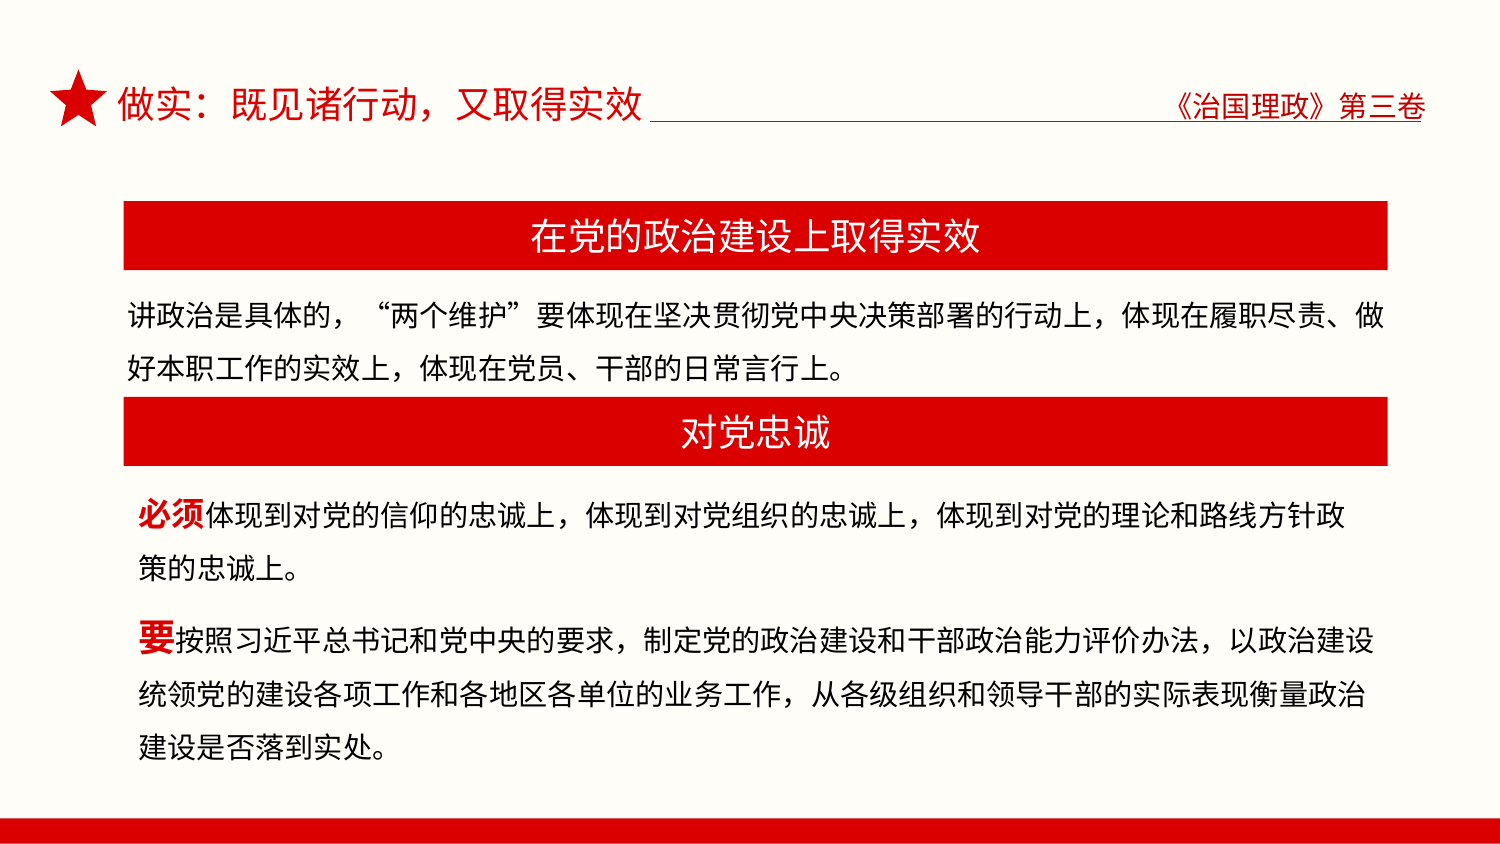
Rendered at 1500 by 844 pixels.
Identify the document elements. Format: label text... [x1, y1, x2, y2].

text_box 必须体现到对党的信仰的忠诚上，体现到对党组织的忠诚上，体现到对党的理论和路线方针政策的忠诚上。 [124, 465, 1388, 584]
text_box 要按照习近平总书记和党中央的要求，制定党的政治建设和干部政治能力评价办法，以政治建设统领党的建设各项工作和各地区各单位的业务工作，从各级组织和领导干部的实际表现衡量政治建设是否落到实处。 [123, 584, 1400, 772]
text_box 在党的政治建设上取得实效 [123, 201, 1388, 271]
text_box 对党忠诚 [123, 396, 1388, 466]
text_box 讲政治是具体的，“两个维护”要体现在坚决贯彻党中央决策部署的行动上，体现在履职尽责、做好本职工作的实效上，体现在党员、干部的日常言行上。 [112, 272, 1425, 393]
